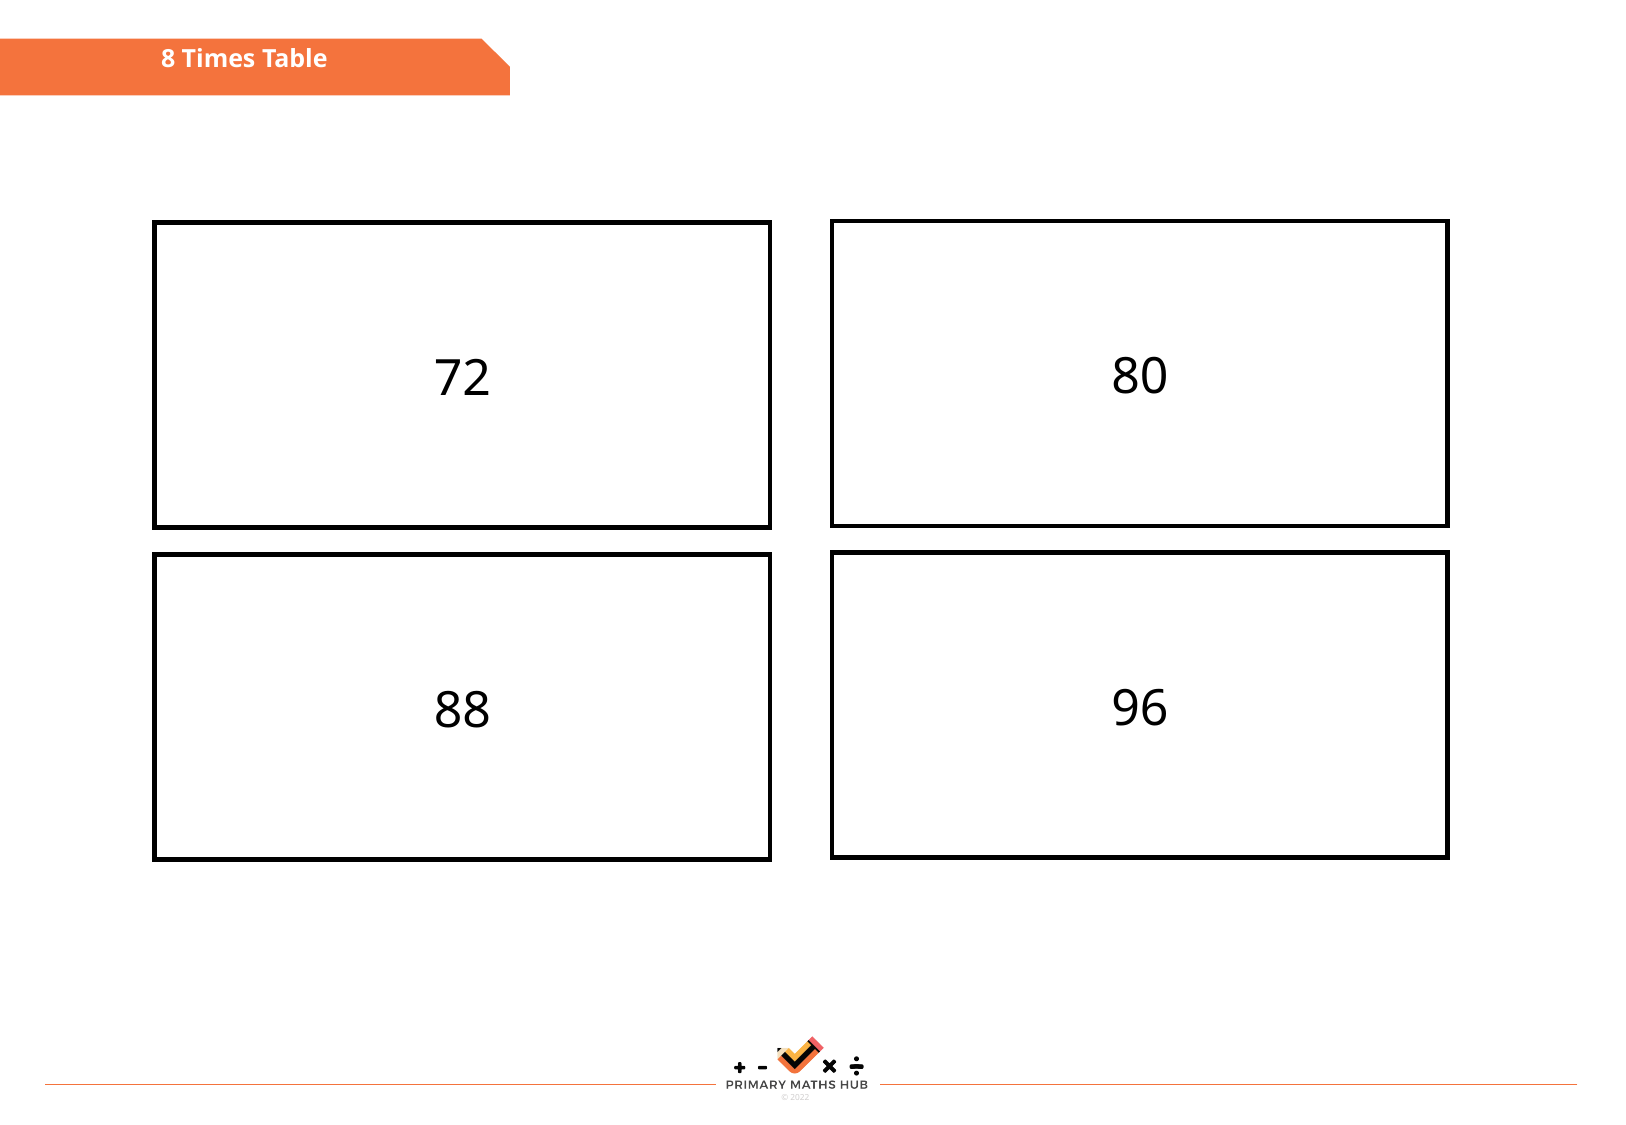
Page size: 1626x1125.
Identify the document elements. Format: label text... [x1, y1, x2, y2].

text_box © 2022 [720, 1084, 870, 1110]
text_box 88 [153, 553, 771, 860]
picture [722, 1034, 872, 1094]
text_box 96 [831, 552, 1449, 859]
text_box 72 [153, 222, 771, 529]
text_box 80 [831, 220, 1449, 527]
text_box 8 Times Table [0, 37, 511, 97]
